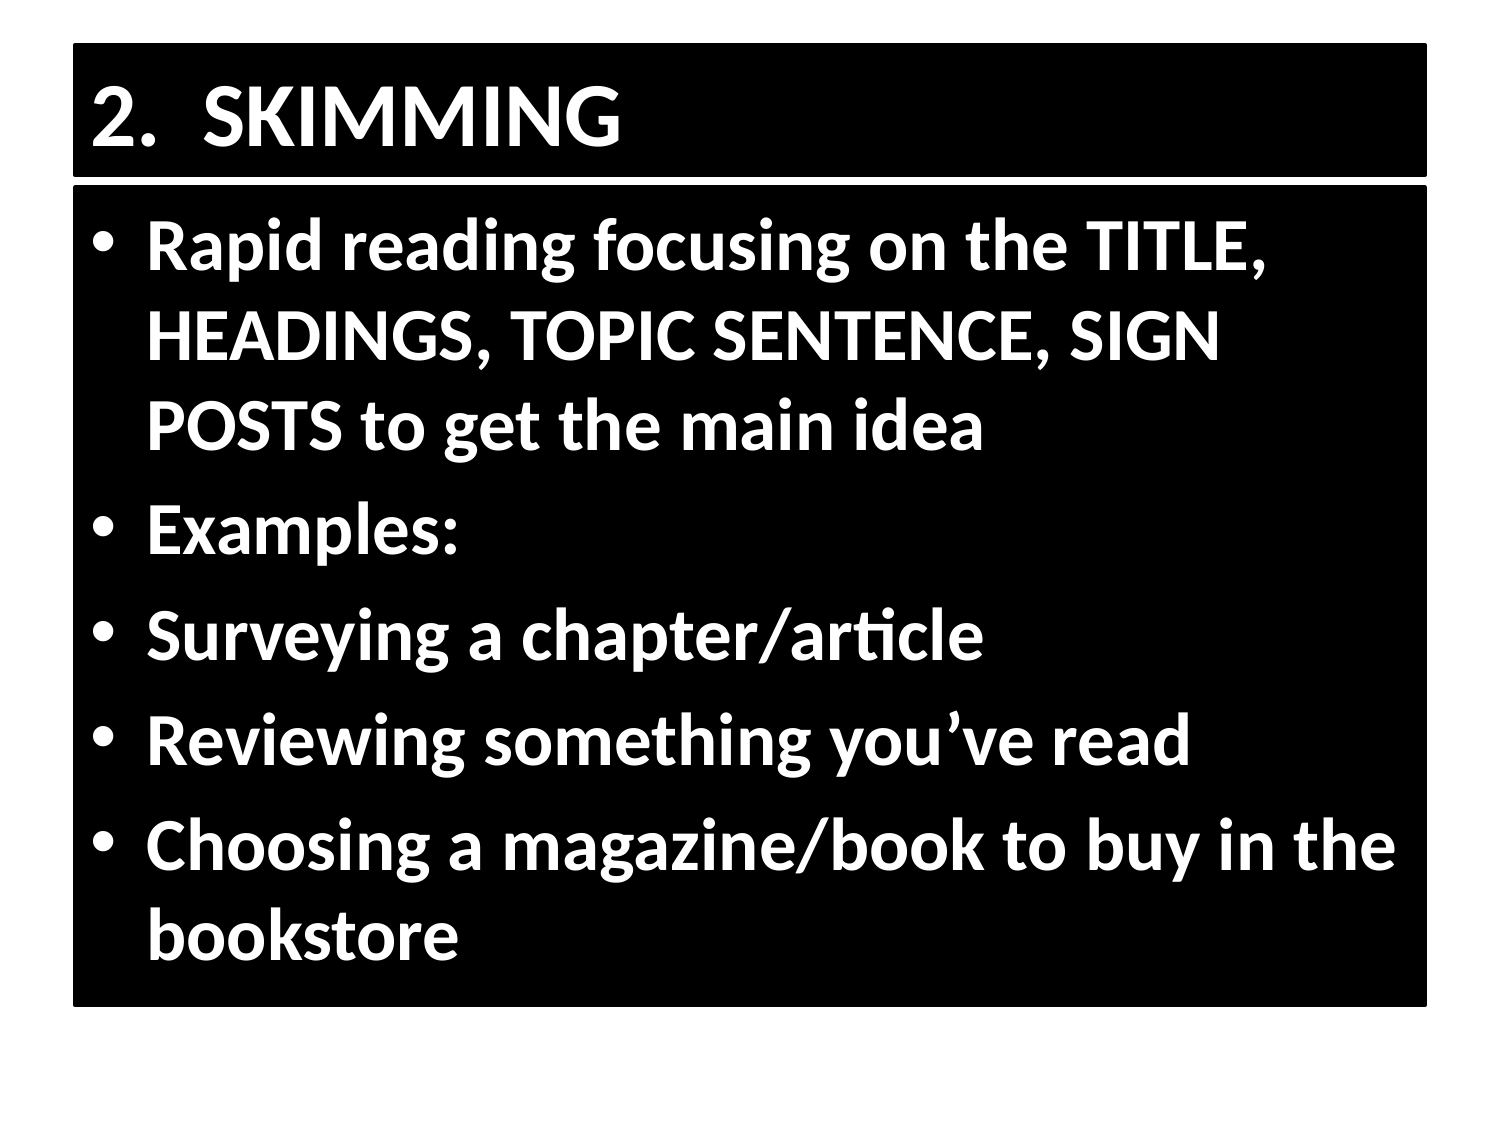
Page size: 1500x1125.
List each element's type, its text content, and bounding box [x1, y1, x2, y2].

list Rapid reading focusing on the TITLE, HEADINGS, TOPIC SENTENCE, SIGN POSTS to get the main idea Examples: Surveying a chapter/article Reviewing something you’ve read Choosing a magazine/book to buy in the bookstore [73, 185, 1427, 1007]
title 2. SKIMMING [73, 43, 1427, 177]
